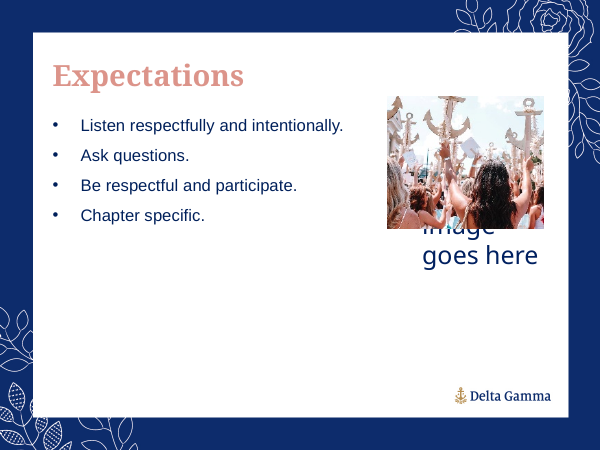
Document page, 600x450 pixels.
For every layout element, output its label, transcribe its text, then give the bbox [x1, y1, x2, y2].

text_box Pull quote, fact, image goes here [407, 112, 558, 277]
text_box Expectations Listen respectfully and intentionally. Ask questions. Be respectful and participate. Chapter specific. [37, 49, 400, 233]
picture [0, 0, 600, 450]
